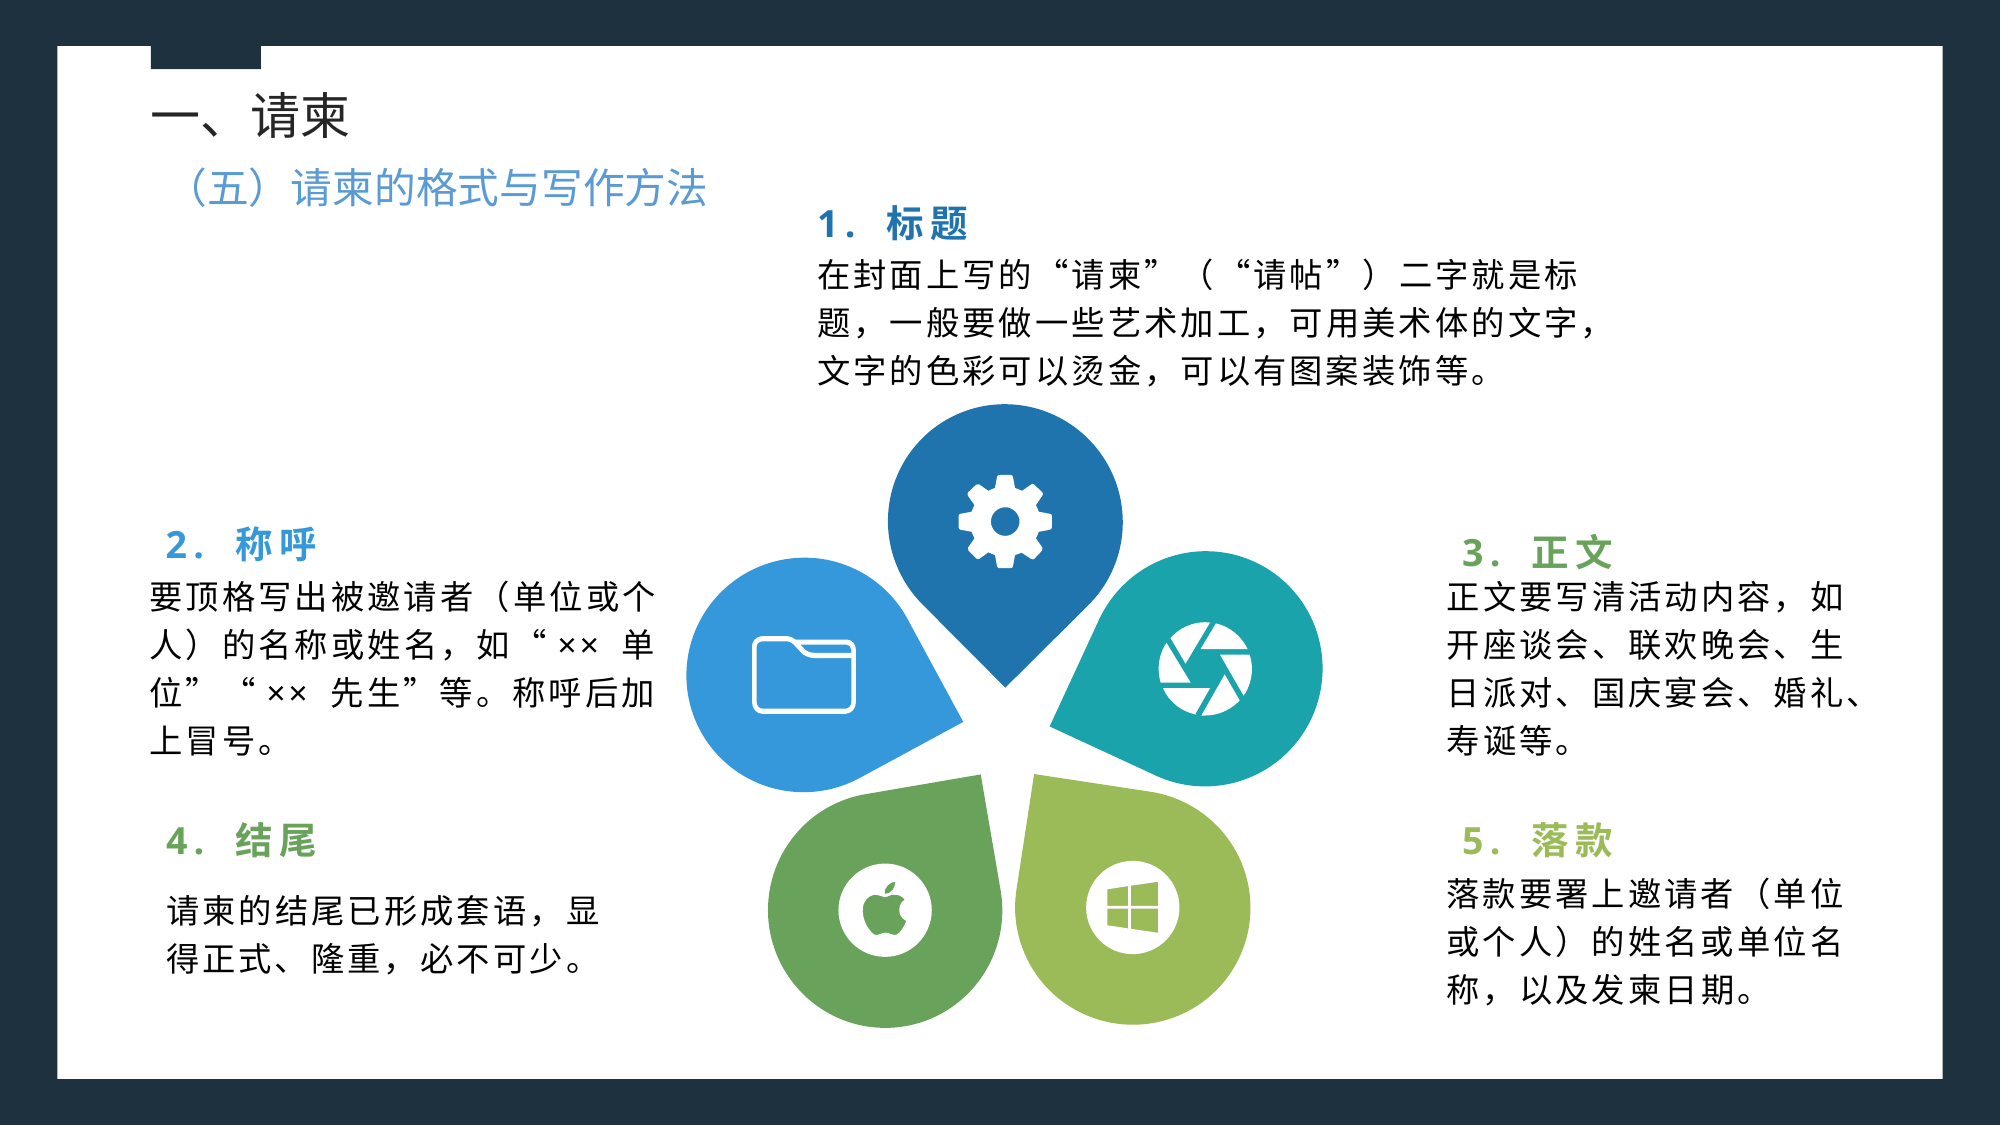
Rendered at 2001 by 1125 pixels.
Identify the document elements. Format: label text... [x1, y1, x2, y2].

text_box 3. 正文 [1447, 512, 1863, 568]
text_box [838, 863, 932, 957]
text_box [886, 429, 1124, 690]
text_box [1200, 623, 1248, 650]
text_box [1086, 860, 1180, 955]
text_box [1162, 688, 1211, 715]
text_box [958, 474, 1052, 569]
text_box [685, 556, 965, 794]
text_box 5. 落款 [1447, 800, 1858, 864]
text_box 4. 结尾 [151, 800, 571, 864]
text_box [1048, 550, 1324, 788]
text_box 要顶格写出被邀请者（单位或个人）的名称或姓名，如“×× 单位”“×× 先生”等。称呼后加上冒号。 [134, 568, 685, 793]
text_box [1201, 674, 1240, 716]
text_box 正文要写清活动内容，如开座谈会、联欢晚会、生日派对、国庆宴会、婚礼、寿诞等。 [1431, 568, 1869, 760]
text_box 2. 称呼 [150, 504, 571, 568]
text_box 落款要署上邀请者（单位或个人）的姓名或单位名称，以及发柬日期。 [1431, 865, 1896, 1042]
text_box （五）请柬的格式与写作方法 [150, 129, 1138, 220]
text_box 请柬的结尾已形成套语，显得正式、隆重，必不可少。 [151, 882, 641, 974]
text_box 在封面上写的“请柬”（“请帖”）二字就是标题，一般要做一些艺术加工，可用美术体的文字，文字的色彩可以烫金，可以有图案装饰等。 [802, 246, 1622, 429]
text_box 1. 标题 [802, 183, 1209, 246]
text_box [766, 773, 1004, 1029]
text_box [750, 635, 857, 715]
text_box [1158, 642, 1191, 683]
text_box [1219, 654, 1252, 696]
text_box [1170, 622, 1211, 664]
text_box 一、请柬 [150, 77, 622, 129]
text_box [1014, 772, 1252, 1026]
